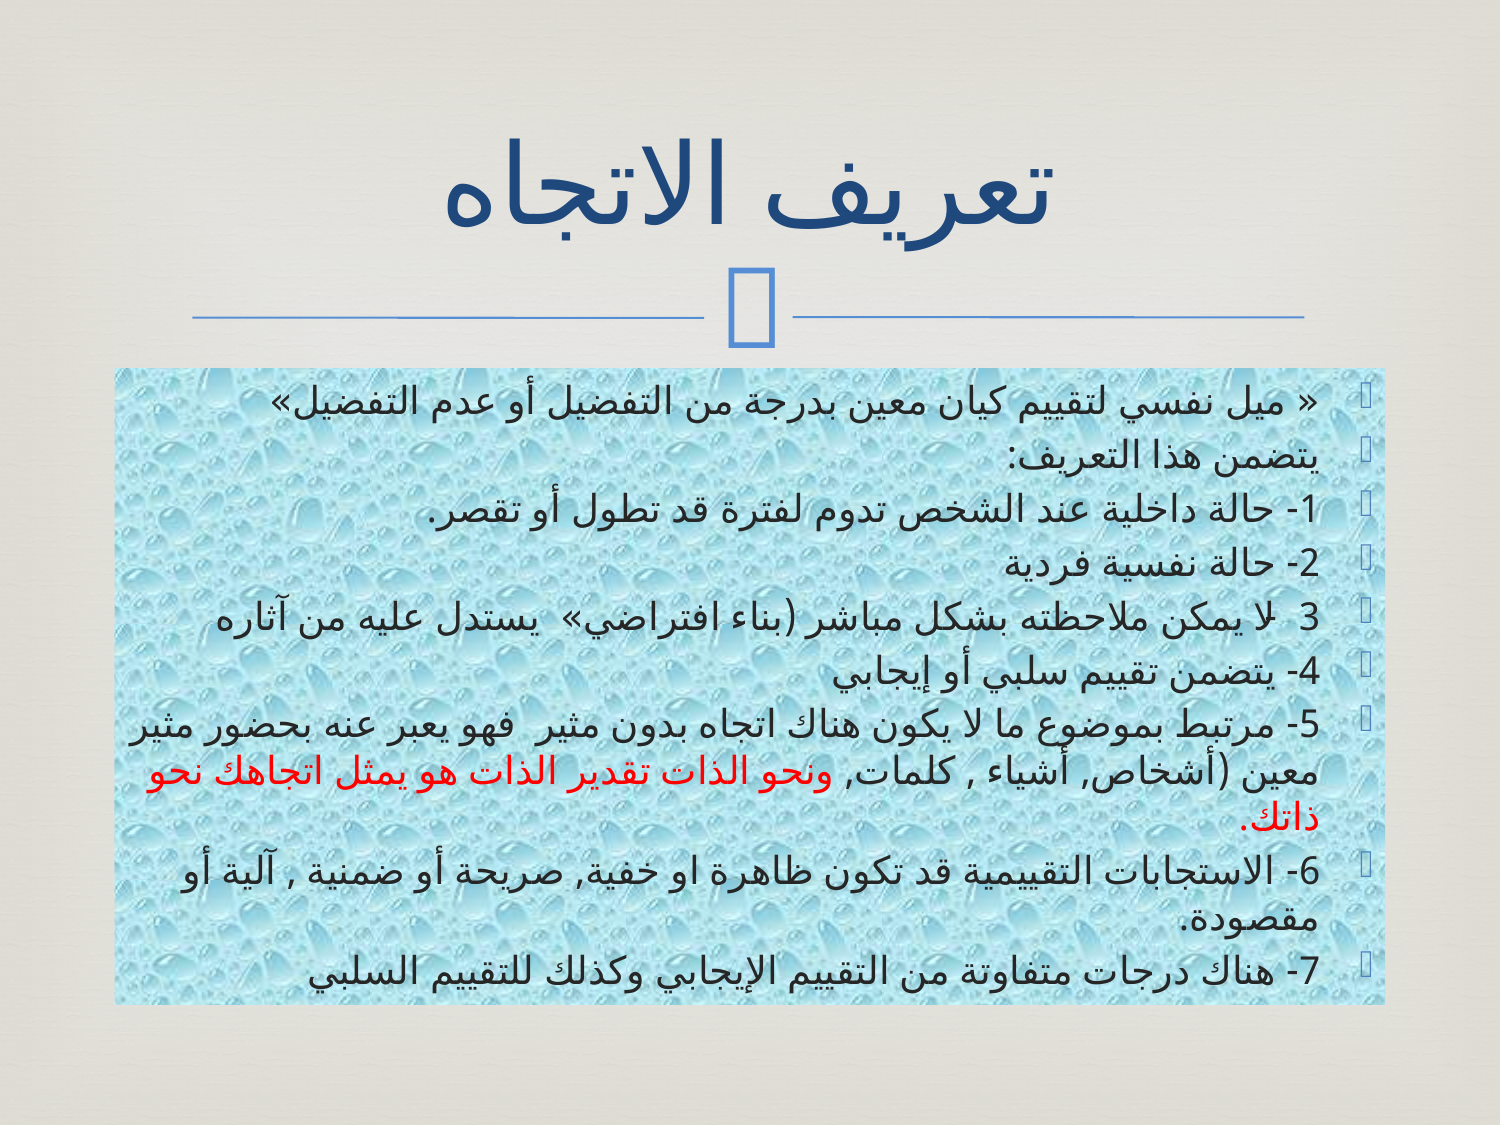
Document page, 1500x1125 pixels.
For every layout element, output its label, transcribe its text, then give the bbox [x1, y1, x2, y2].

title تعريف الاتجاه [112, 93, 1386, 267]
list « ميل نفسي لتقييم كيان معين بدرجة من التفضيل أو عدم التفضيل» يتضمن هذا التعريف: 1- حالة داخلية عند الشخص تدوم لفترة قد تطول أو تقصر. 2- حالة نفسية فردية 3- لا يمكن ملاحظته بشكل مباشر (بناء افتراضي» يستدل عليه من آثاره 4- يتضمن تقييم سلبي أو إيجابي 5- مرتبط بموضوع ما لا يكون هناك اتجاه بدون مثير فهو يعبر عنه بحضور مثير معين (أشخاص, أشياء , كلمات, ونحو الذات تقدير الذات هو يمثل اتجاهك نحو ذاتك. 6- الاستجابات التقييمية قد تكون ظاهرة او خفية, صريحة أو ضمنية , آلية أو مقصودة. 7- هناك درجات متفاوتة من التقييم الإيجابي وكذلك للتقييم السلبي [114, 368, 1386, 1005]
